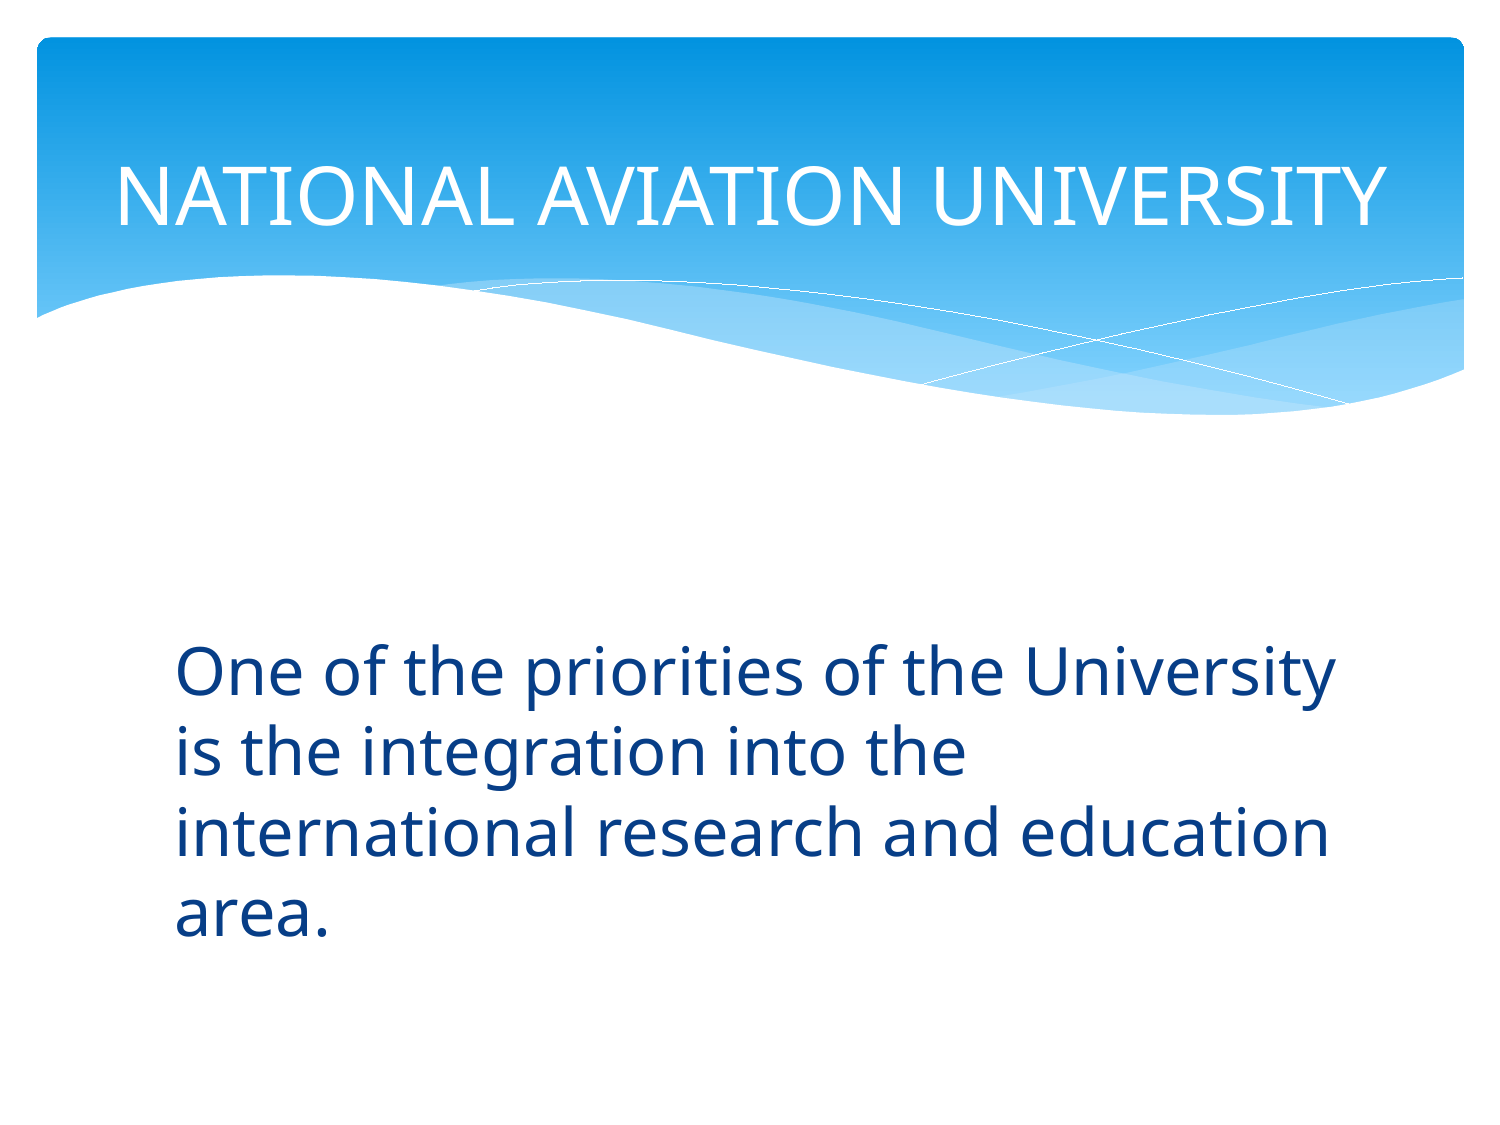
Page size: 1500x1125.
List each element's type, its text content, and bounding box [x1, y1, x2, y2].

title NATIONAL AVIATION UNIVERSITY [76, 90, 1427, 296]
list One of the priorities of the University is the integration into the international research and education area. [159, 621, 1359, 1005]
